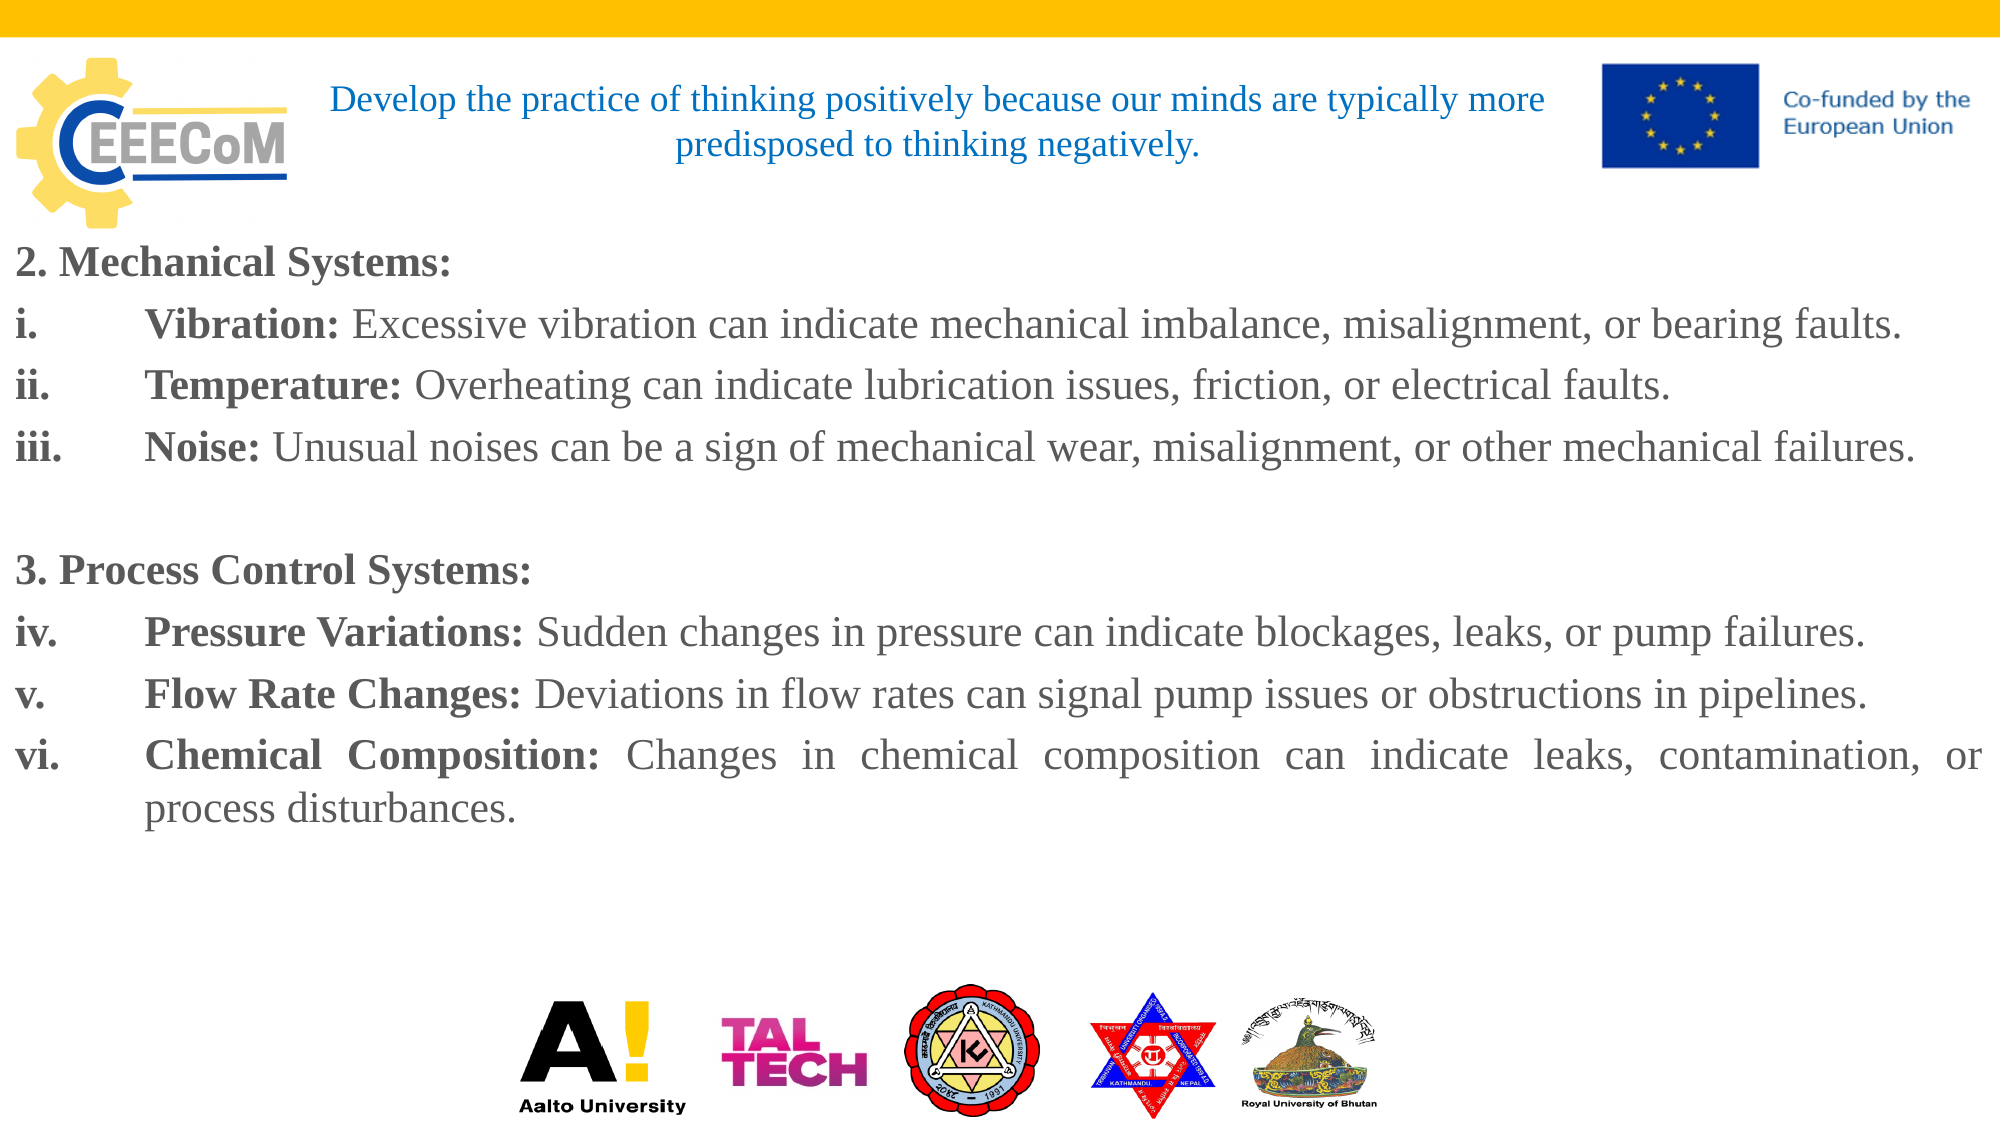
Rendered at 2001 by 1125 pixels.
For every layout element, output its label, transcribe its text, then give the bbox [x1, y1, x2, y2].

list 2. Mechanical Systems: Vibration: Excessive vibration can indicate mechanical imbalance, misalignment, or bearing faults. Temperature: Overheating can indicate lubrication issues, friction, or electrical faults. Noise: Unusual noises can be a sign of mechanical wear, misalignment, or other mechanical failures. 3. Process Control Systems: Pressure Variations: Sudden changes in pressure can indicate blockages, leaks, or pump failures. Flow Rate Changes: Deviations in flow rates can signal pump issues or obstructions in pipelines. Chemical Composition: Changes in chemical composition can indicate leaks, contamination, or process disturbances. [0, 224, 2000, 975]
title Develop the practice of thinking positively because our minds are typically more predisposed to thinking negatively. [312, 37, 1565, 201]
picture [1595, 46, 2000, 181]
picture [512, 984, 1382, 1125]
picture [11, 50, 299, 224]
